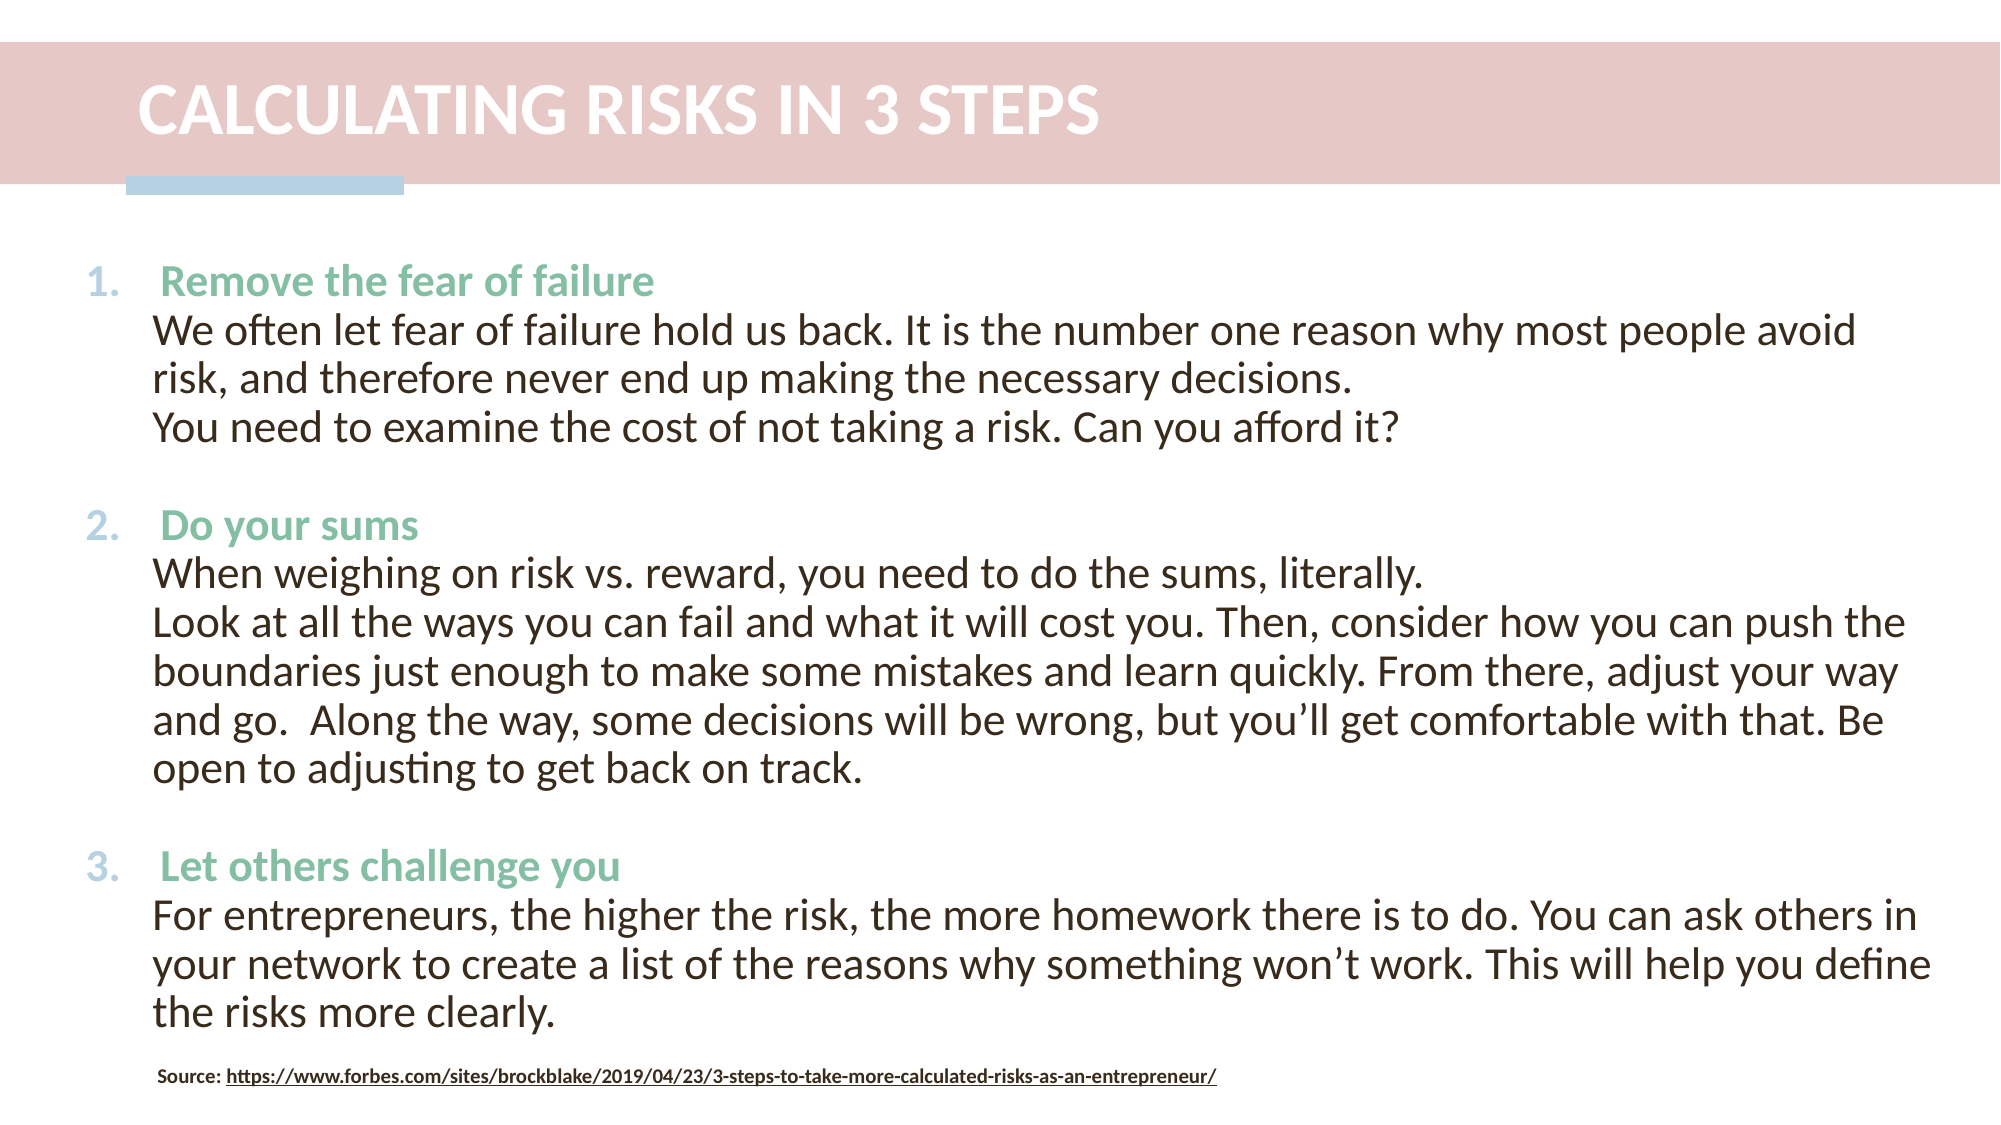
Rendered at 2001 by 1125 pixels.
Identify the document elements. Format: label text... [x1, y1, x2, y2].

list CALCULATING RISKS IN 3 STEPS [123, 51, 1913, 170]
text_box Source: https://www.forbes.com/sites/brockblake/2019/04/23/3-steps-to-take-more-calculated-risks-as-an-entrepreneur/ [142, 1047, 1240, 1099]
list Remove the fear of failure We often let fear of failure hold us back. It is the number one reason why most people avoid risk, and therefore never end up making the necessary decisions. You need to examine the cost of not taking a risk. Can you afford it? Do your sums When weighing on risk vs. reward, you need to do the sums, literally. Look at all the ways you can fail and what it will cost you. Then, consider how you can push the boundaries just enough to make some mistakes and learn quickly. From there, adjust your way and go. Along the way, some decisions will be wrong, but you’ll get comfortable with that. Be open to adjusting to get back on track. Let others challenge you For entrepreneurs, the higher the risk, the more homework there is to do. You can ask others in your network to create a list of the reasons why something won’t work. This will help you define the risks more clearly. [70, 200, 1955, 977]
